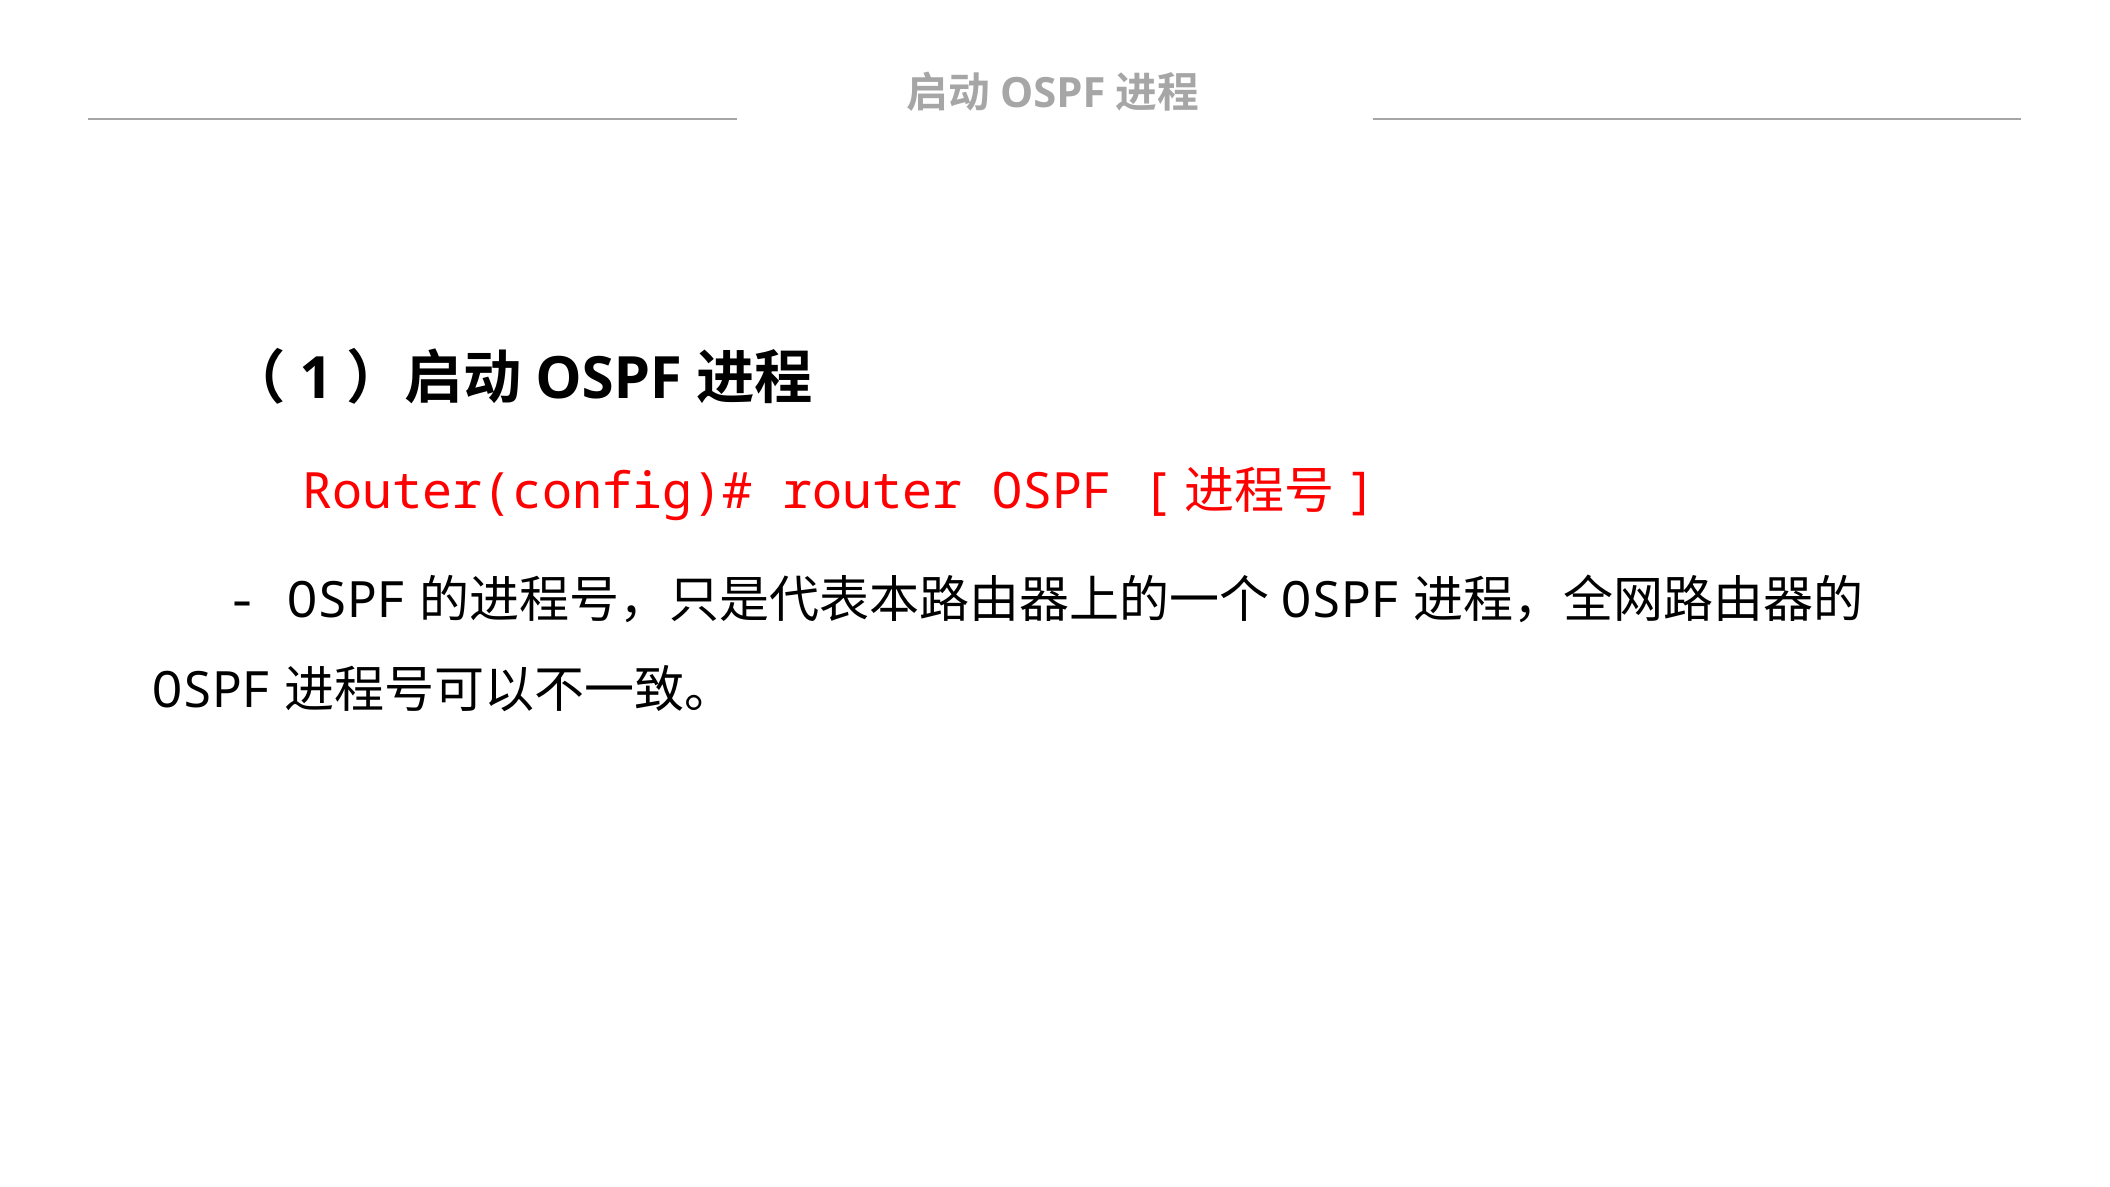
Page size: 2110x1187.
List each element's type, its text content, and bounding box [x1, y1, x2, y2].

text_box （1）启动OSPF进程 Router(config)# router OSPF [进程号] - OSPF的进程号，只是代表本路由器上的一个OSPF进程，全网路由器的OSPF进程号可以不一致。 [137, 297, 1994, 812]
text_box 启动OSPF进程 [728, 65, 1377, 116]
